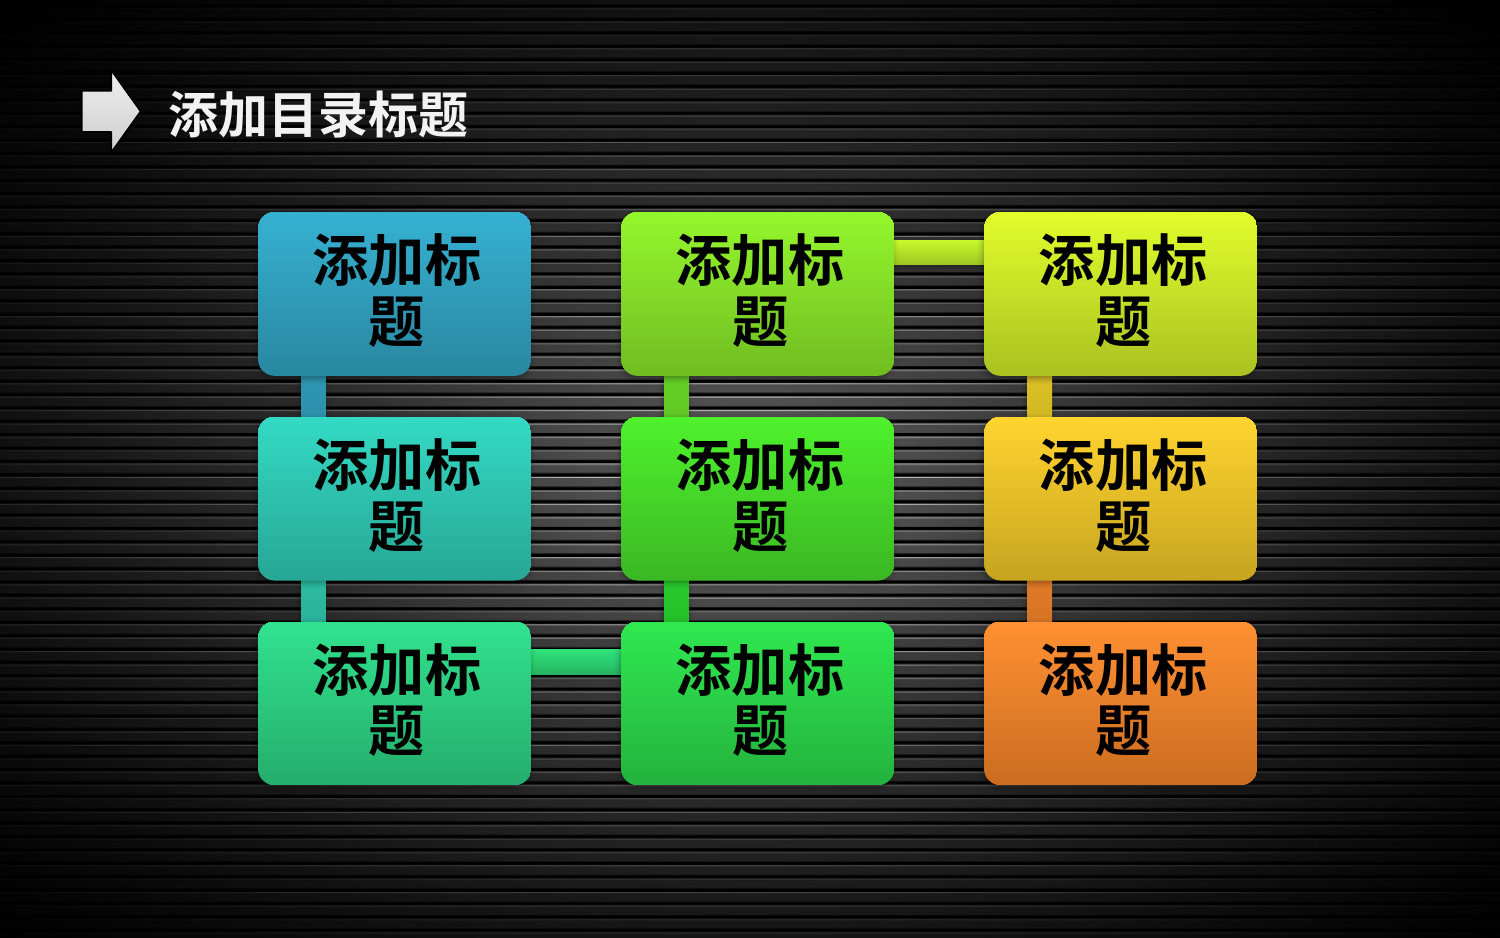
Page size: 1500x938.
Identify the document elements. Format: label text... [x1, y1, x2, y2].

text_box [257, 165, 1259, 833]
text_box 添加目录标题 [154, 76, 484, 152]
picture [0, 0, 1500, 938]
text_box [81, 69, 142, 154]
